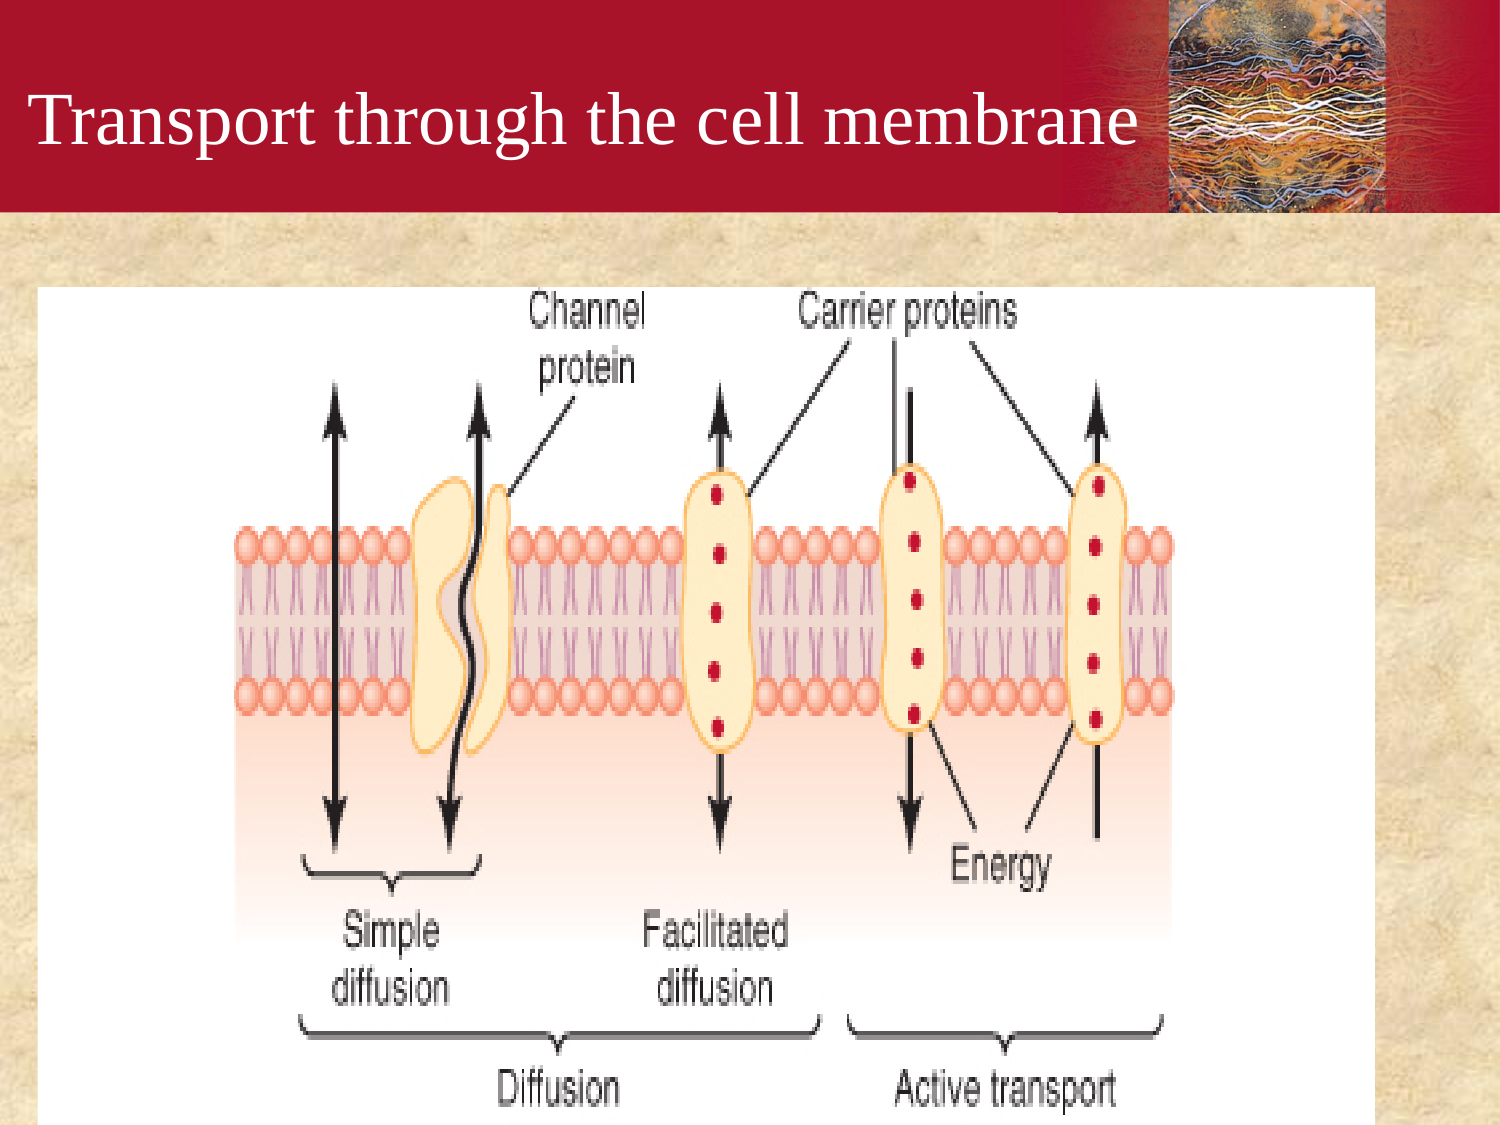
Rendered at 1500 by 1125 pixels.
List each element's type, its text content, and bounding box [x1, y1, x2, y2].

picture [0, 0, 1500, 1125]
text_box Transport through the cell membrane [12, 62, 1288, 163]
